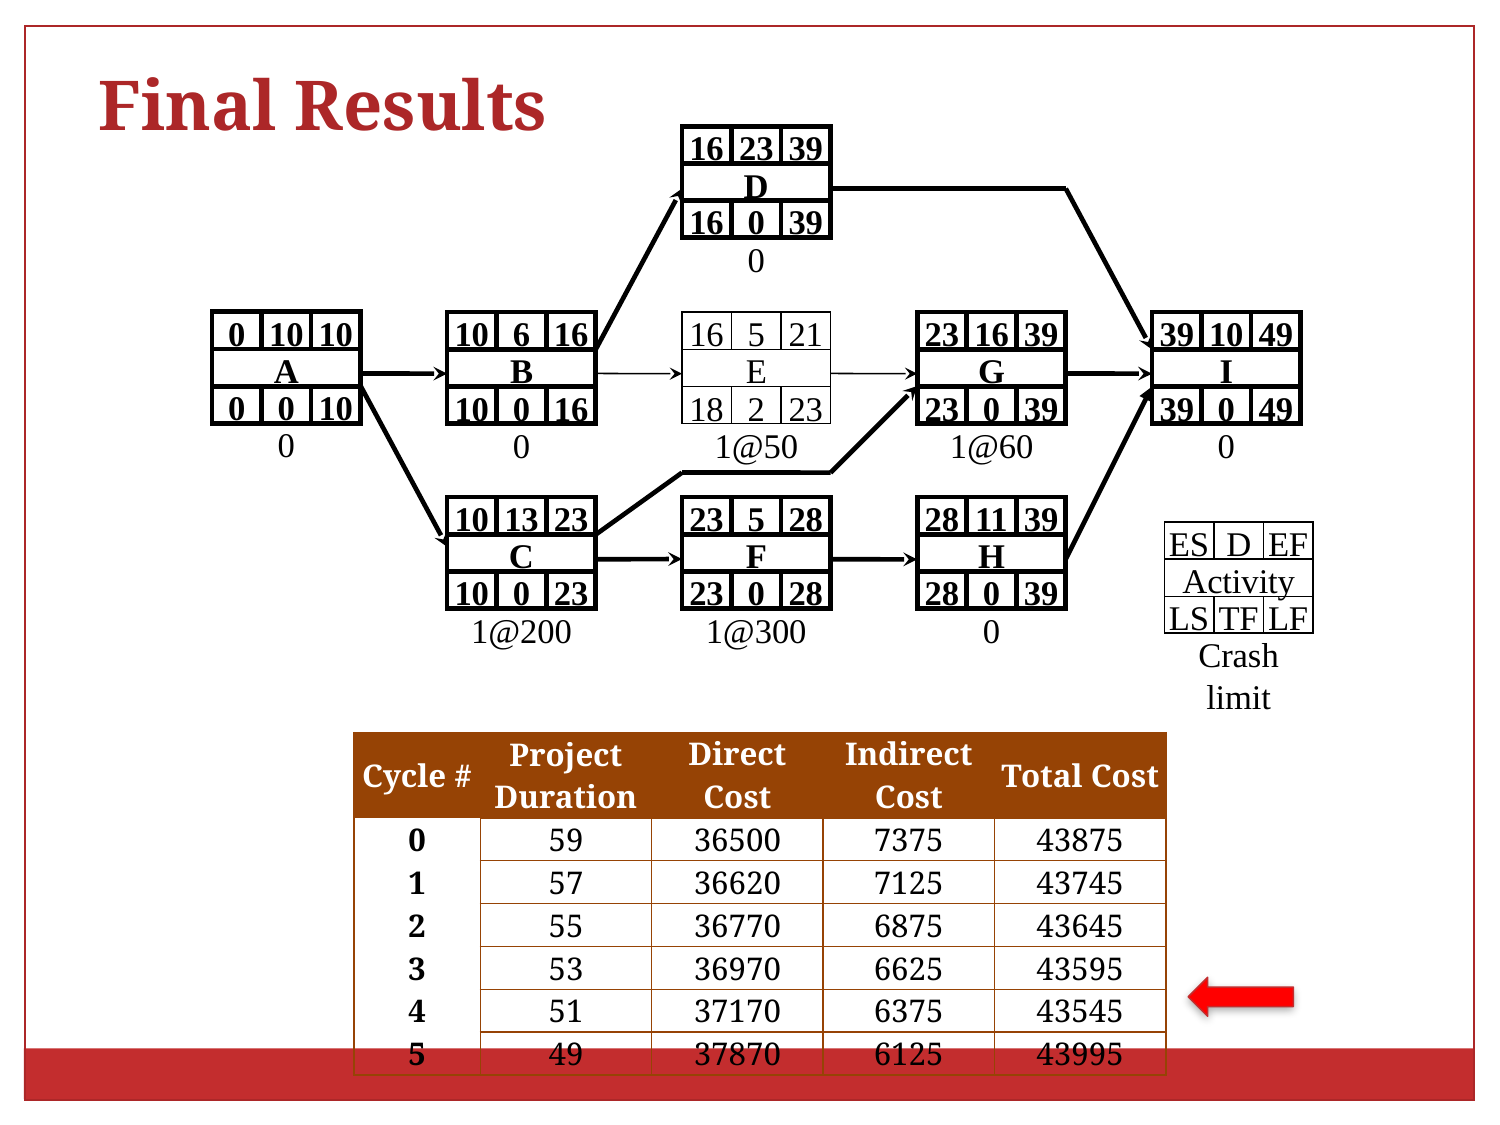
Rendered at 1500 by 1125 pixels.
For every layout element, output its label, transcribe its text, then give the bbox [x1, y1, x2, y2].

table_cell 49 [481, 1033, 651, 1074]
table_cell 7125 [824, 861, 994, 903]
table_cell 43745 [995, 861, 1165, 903]
table_cell 37170 [652, 990, 822, 1031]
table_cell 36970 [652, 947, 822, 989]
table_cell 36500 [652, 819, 822, 860]
table_cell 43875 [995, 819, 1165, 860]
table_cell 1 [355, 861, 480, 904]
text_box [187, 88, 1363, 671]
table_cell 7375 [824, 819, 994, 860]
table_header Indirect Cost [823, 733, 995, 817]
title Final Results [36, 26, 610, 152]
table_cell 37870 [652, 1033, 822, 1074]
table_cell 59 [481, 819, 651, 860]
table_cell 2 [355, 904, 480, 946]
table_cell 6125 [824, 1033, 994, 1074]
table_cell 36770 [652, 904, 822, 946]
table_header Direct Cost [652, 733, 823, 817]
table_cell 0 [355, 818, 480, 861]
table_header Cycle # [355, 733, 480, 818]
table_cell 51 [481, 990, 651, 1031]
table_cell 36620 [652, 861, 822, 903]
table_cell 6625 [824, 947, 994, 989]
table_cell 53 [481, 947, 651, 989]
table_cell 3 [355, 946, 480, 989]
table_cell 4 [355, 989, 480, 1032]
table_header Total Cost [995, 733, 1165, 817]
text_box [1187, 976, 1295, 1017]
table_cell 43995 [995, 1033, 1165, 1074]
table_cell 6875 [824, 904, 994, 946]
table_cell 43595 [995, 947, 1165, 989]
table_cell 57 [481, 861, 651, 903]
table_cell 55 [481, 904, 651, 946]
table_cell 6375 [824, 990, 994, 1031]
table_header Project Duration [480, 733, 652, 817]
table_cell 43645 [995, 904, 1165, 946]
table_cell 43545 [995, 990, 1165, 1031]
table_cell 5 [355, 1032, 480, 1074]
